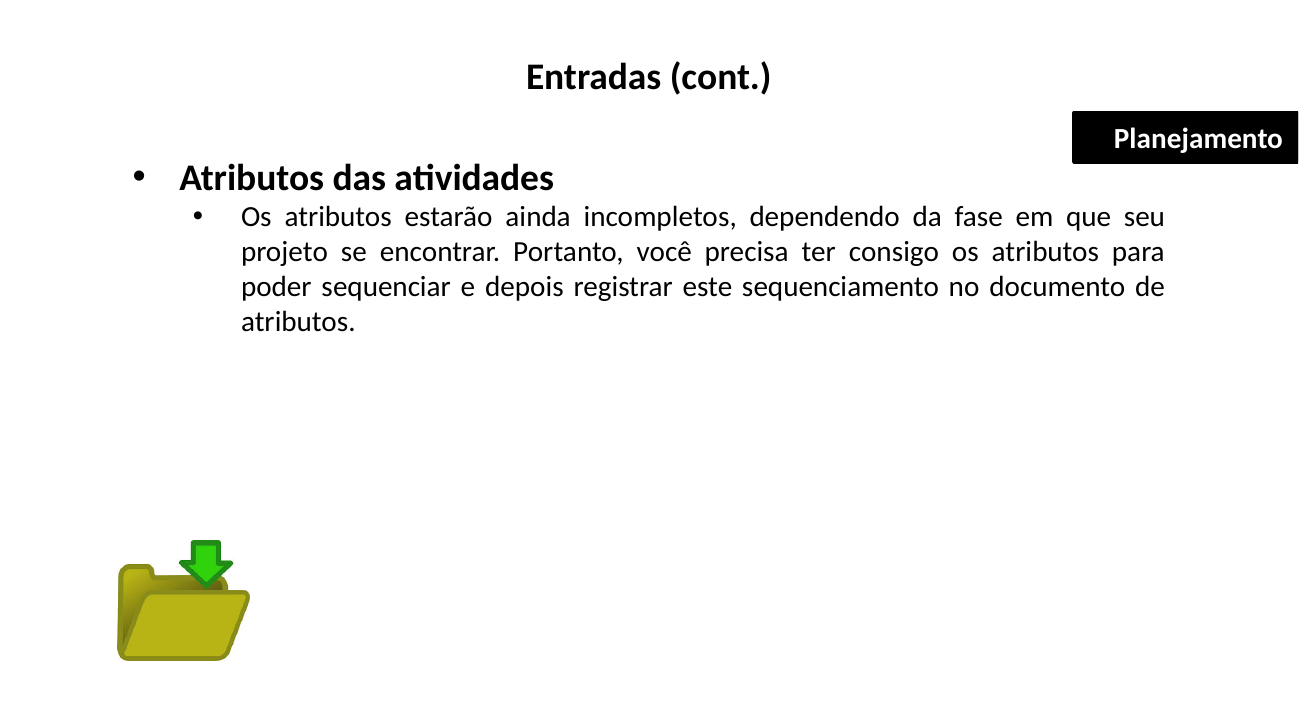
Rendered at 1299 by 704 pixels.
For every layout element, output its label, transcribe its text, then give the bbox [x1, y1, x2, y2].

text_box Planejamento [1074, 112, 1299, 162]
text_box Entradas (cont.) [0, 44, 1299, 106]
text_box Atributos das atividades Os atributos estarão ainda incompletos, dependendo da fase em que seu projeto se encontrar. Portanto, você precisa ter consigo os atributos para poder sequenciar e depois registrar este sequenciamento no documento de atributos. [117, 145, 1181, 348]
picture [117, 540, 250, 661]
